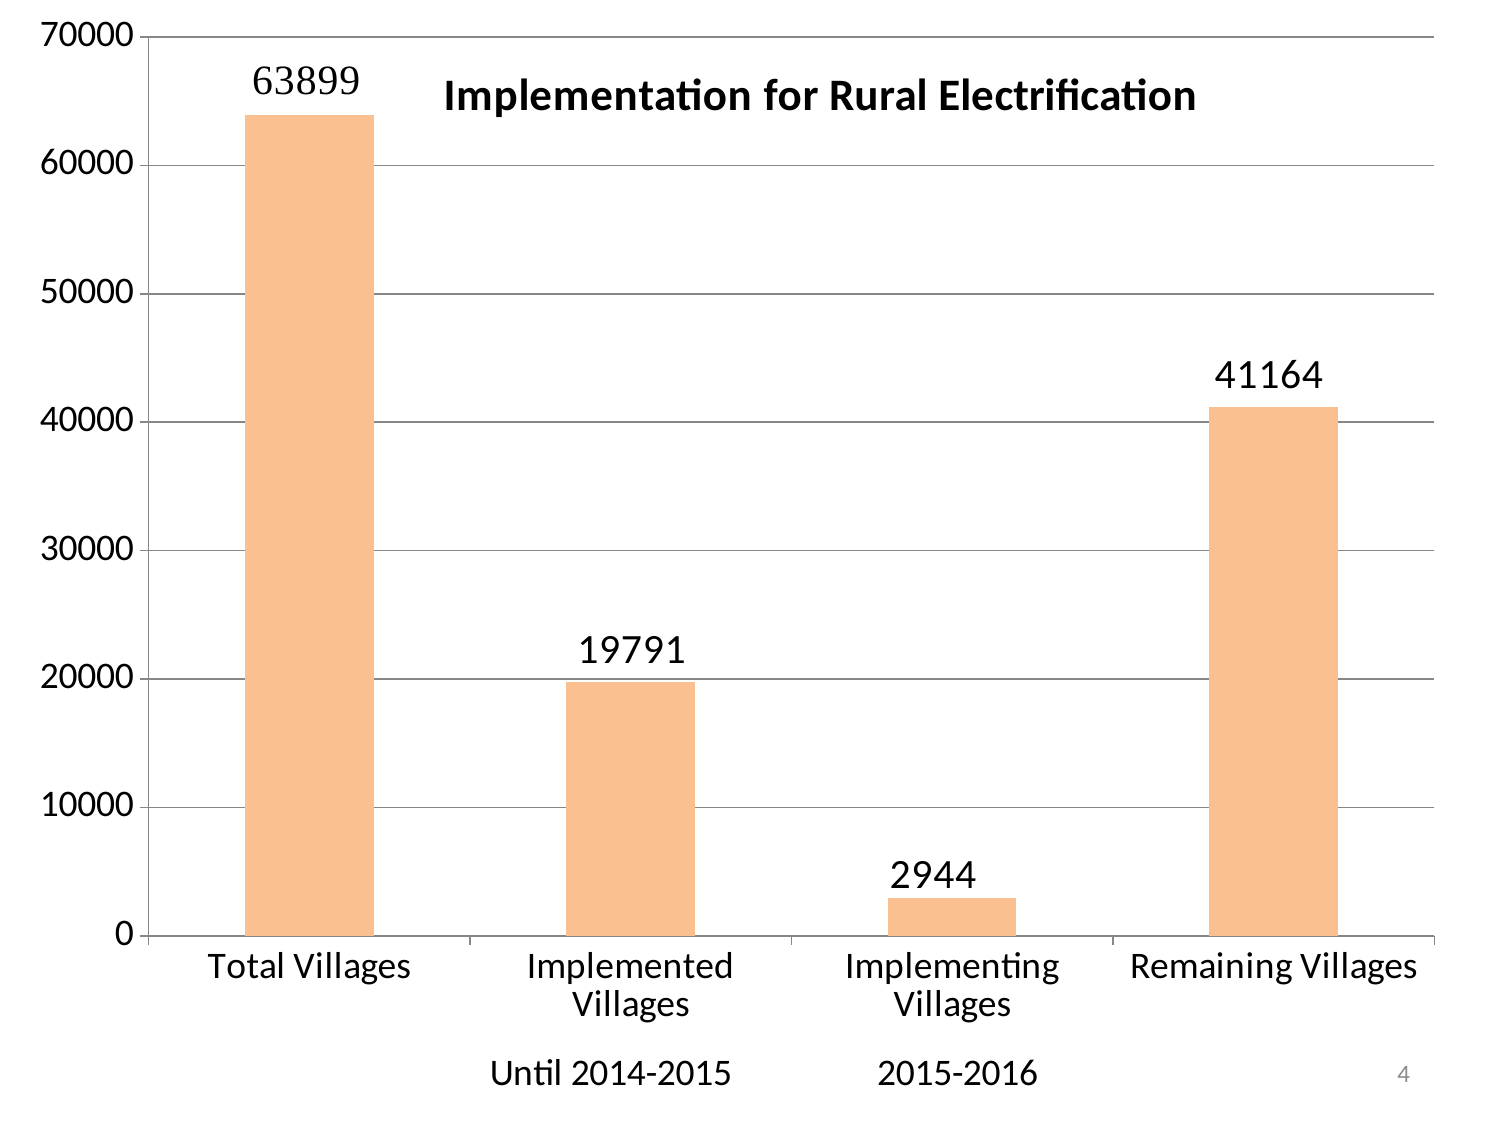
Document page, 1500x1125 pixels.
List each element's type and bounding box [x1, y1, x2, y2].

chart [0, 0, 1500, 1125]
